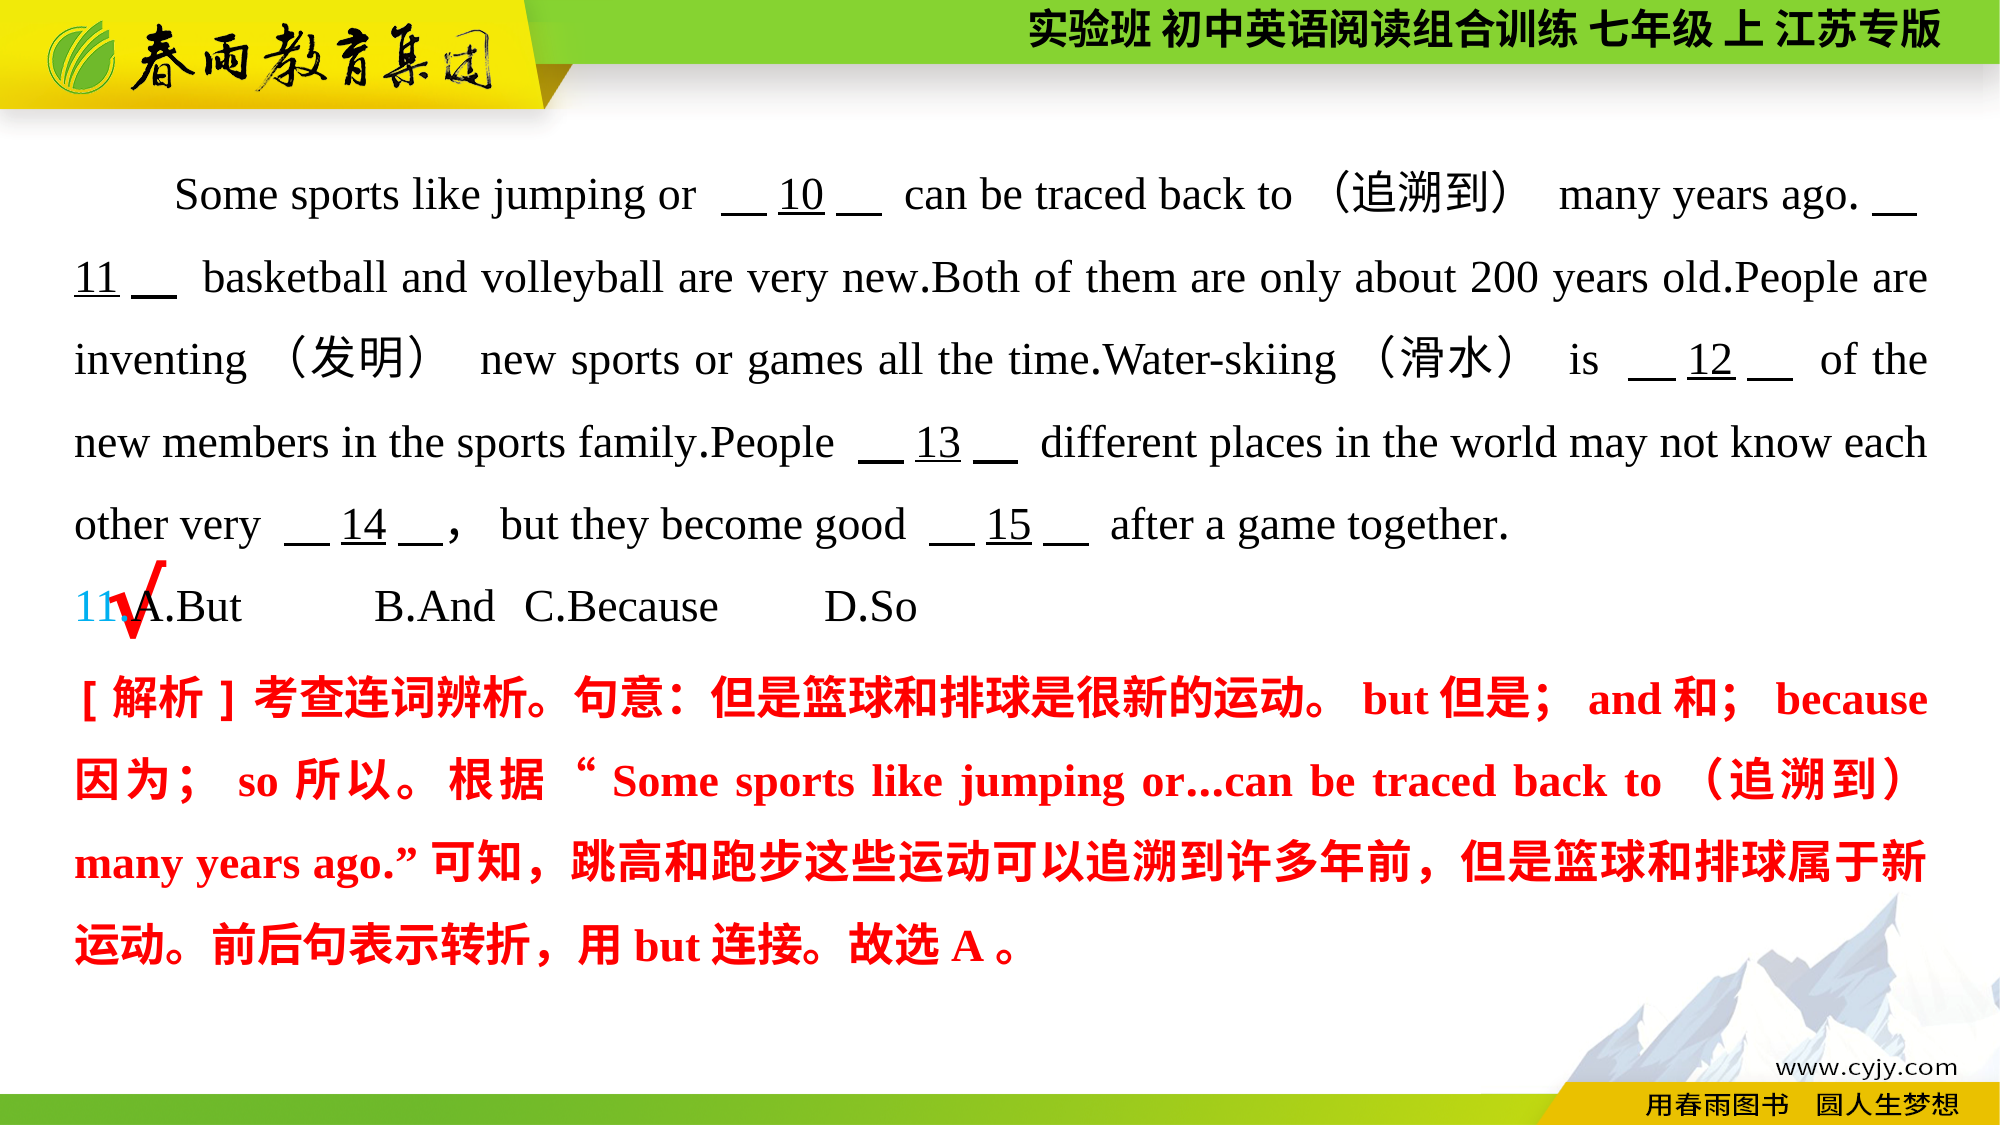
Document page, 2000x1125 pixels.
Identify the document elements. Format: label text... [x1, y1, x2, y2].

list Some sports like jumping or 10 can be traced back to（追溯到） many years ago. 11 basketball and volleyball are very new.Both of them are only about 200 years old.People are inventing（发明） new sports or games all the time.Water-skiing（滑水） is 12 of the new members in the sports family.People 13 different places in the world may not know each other very 14 ，but they become good 15 after a game together. 11.A.But B.And C.Because D.So [59, 128, 1944, 633]
picture [0, 0, 2000, 1125]
text_box [解析]考查连词辨析。句意：但是篮球和排球是很新的运动。but但是；and和；because因为；so所以。根据“Some sports like jumping or...can be traced back to（追溯到） many years ago.”可知，跳高和跑步这些运动可以追溯到许多年前，但是篮球和排球属于新运动。前后句表示转折，用but连接。故选A。 [59, 633, 1944, 979]
